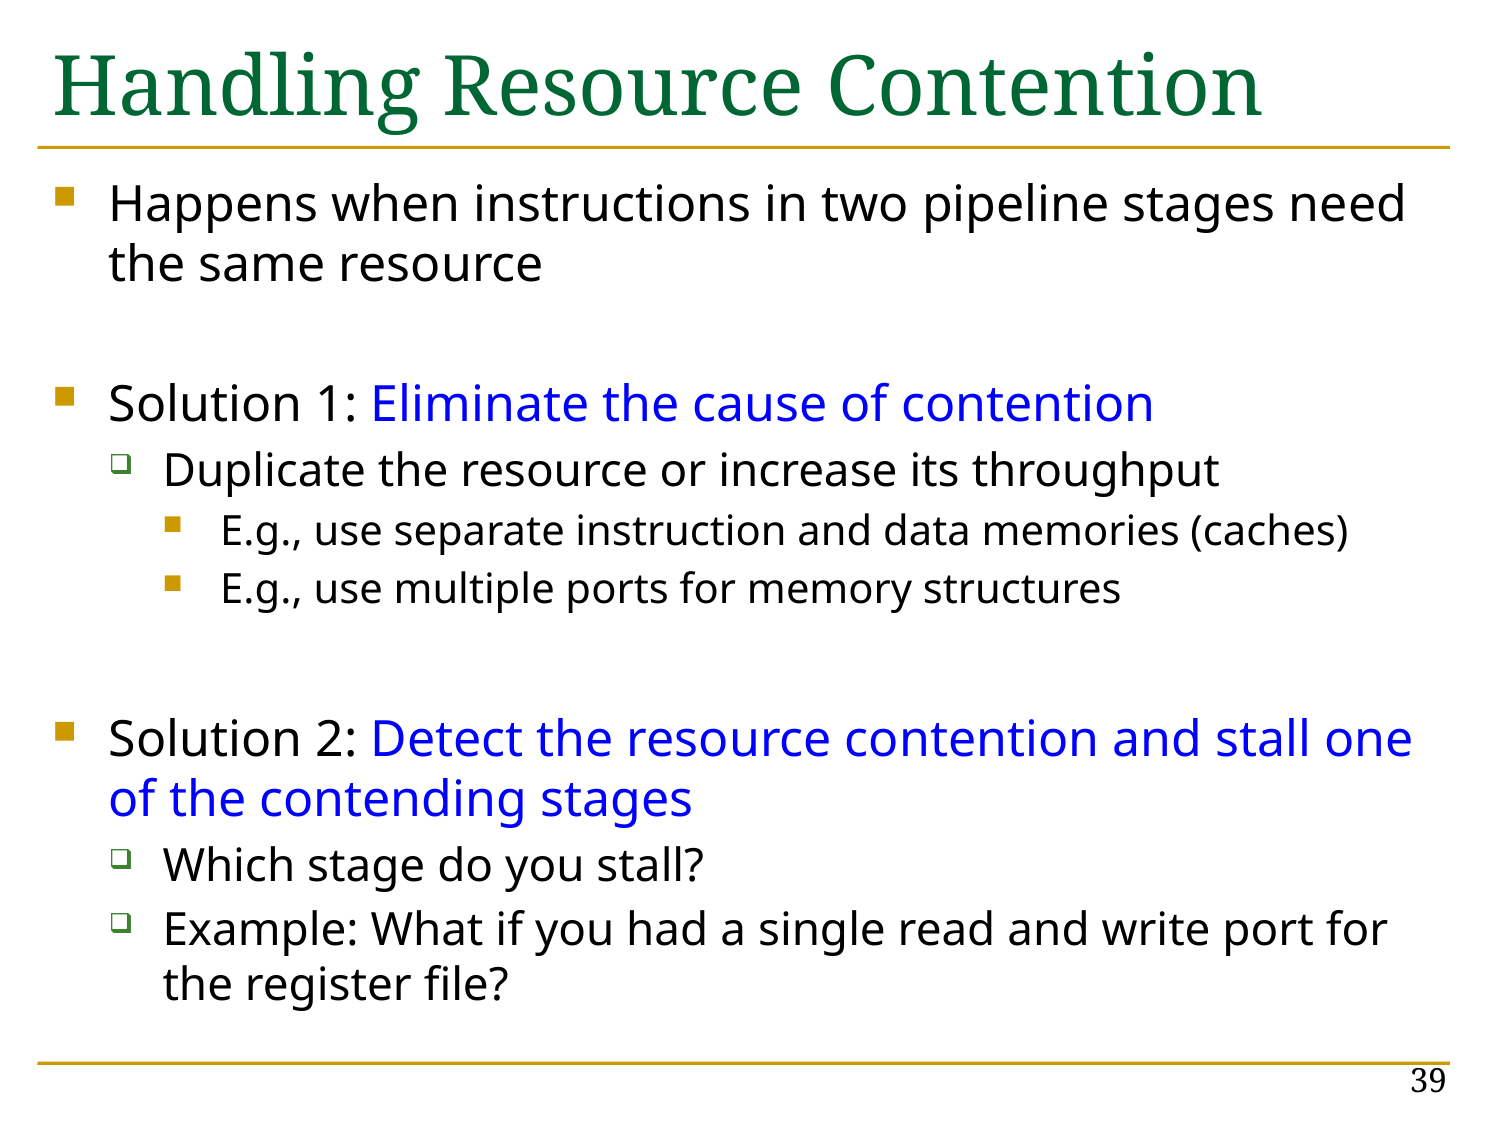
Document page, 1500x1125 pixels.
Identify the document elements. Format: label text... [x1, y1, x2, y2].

title Handling Resource Contention [37, 24, 1450, 163]
list Happens when instructions in two pipeline stages need the same resource Solution 1: Eliminate the cause of contention Duplicate the resource or increase its throughput E.g., use separate instruction and data memories (caches) E.g., use multiple ports for memory structures Solution 2: Detect the resource contention and stall one of the contending stages Which stage do you stall? Example: What if you had a single read and write port for the register file? [37, 163, 1450, 1016]
slide_number 39 [1111, 1036, 1462, 1112]
